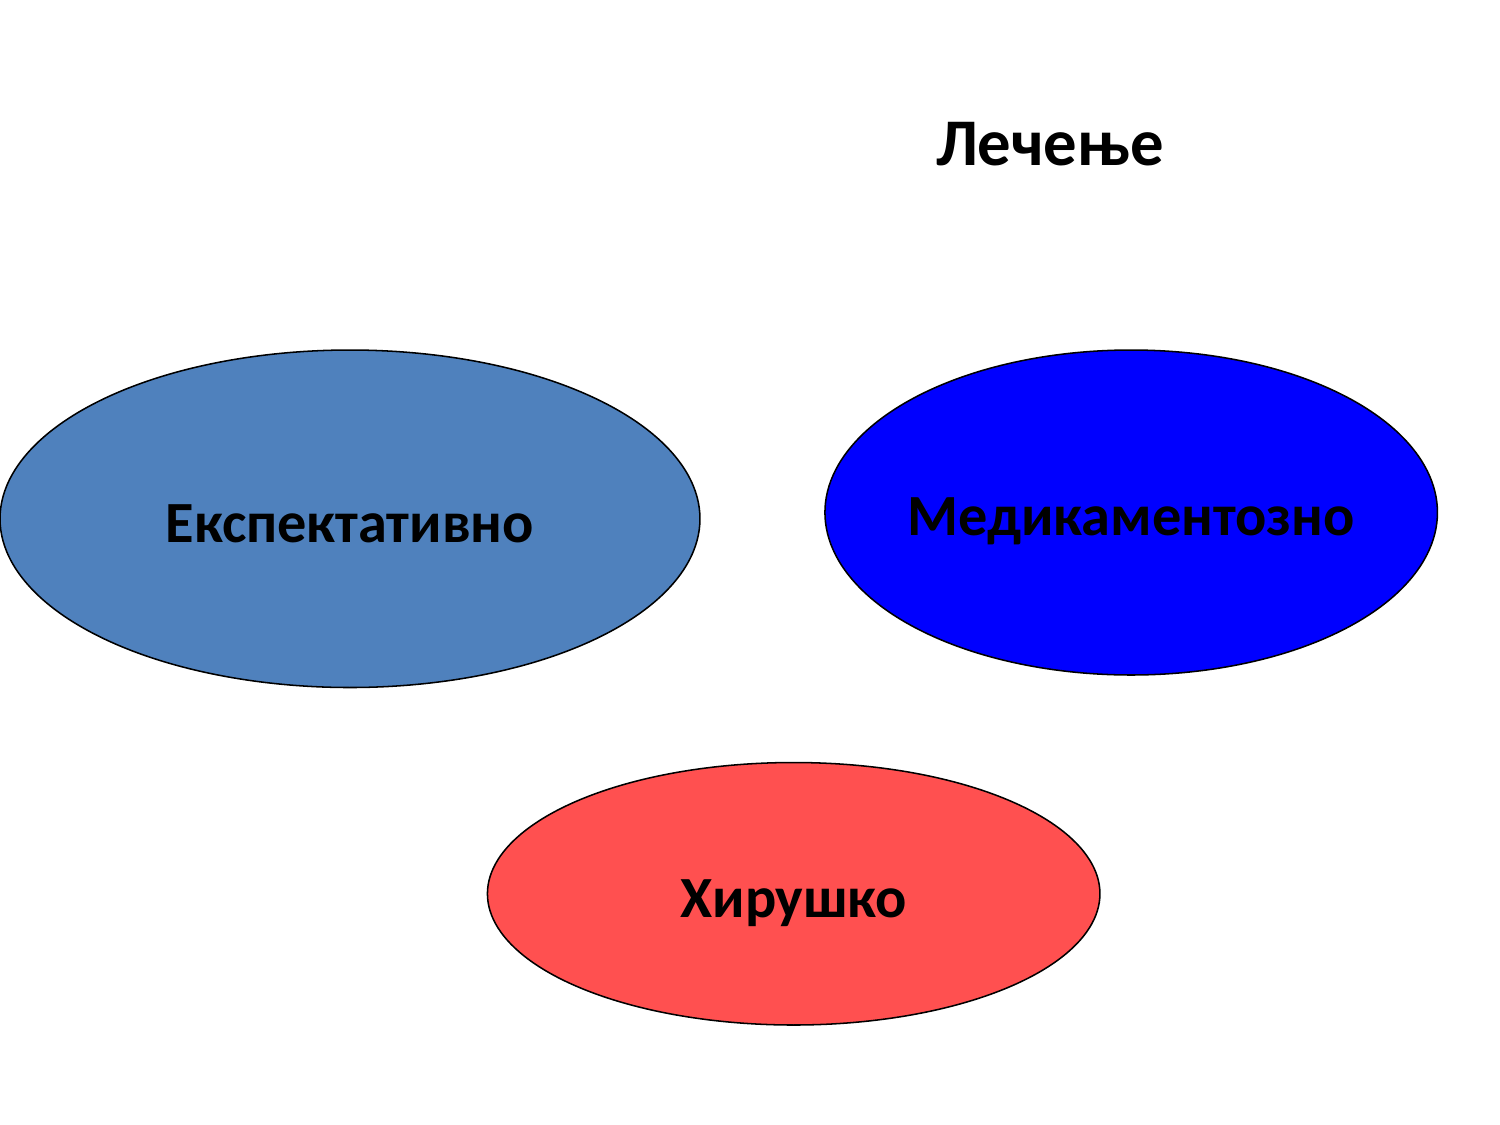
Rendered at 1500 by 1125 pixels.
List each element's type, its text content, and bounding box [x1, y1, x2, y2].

text_box Експектативно [0, 350, 700, 688]
text_box Хирушко [487, 762, 1100, 1026]
text_box Медикаментозно [824, 350, 1438, 676]
title Лечeњe [75, 45, 1425, 233]
